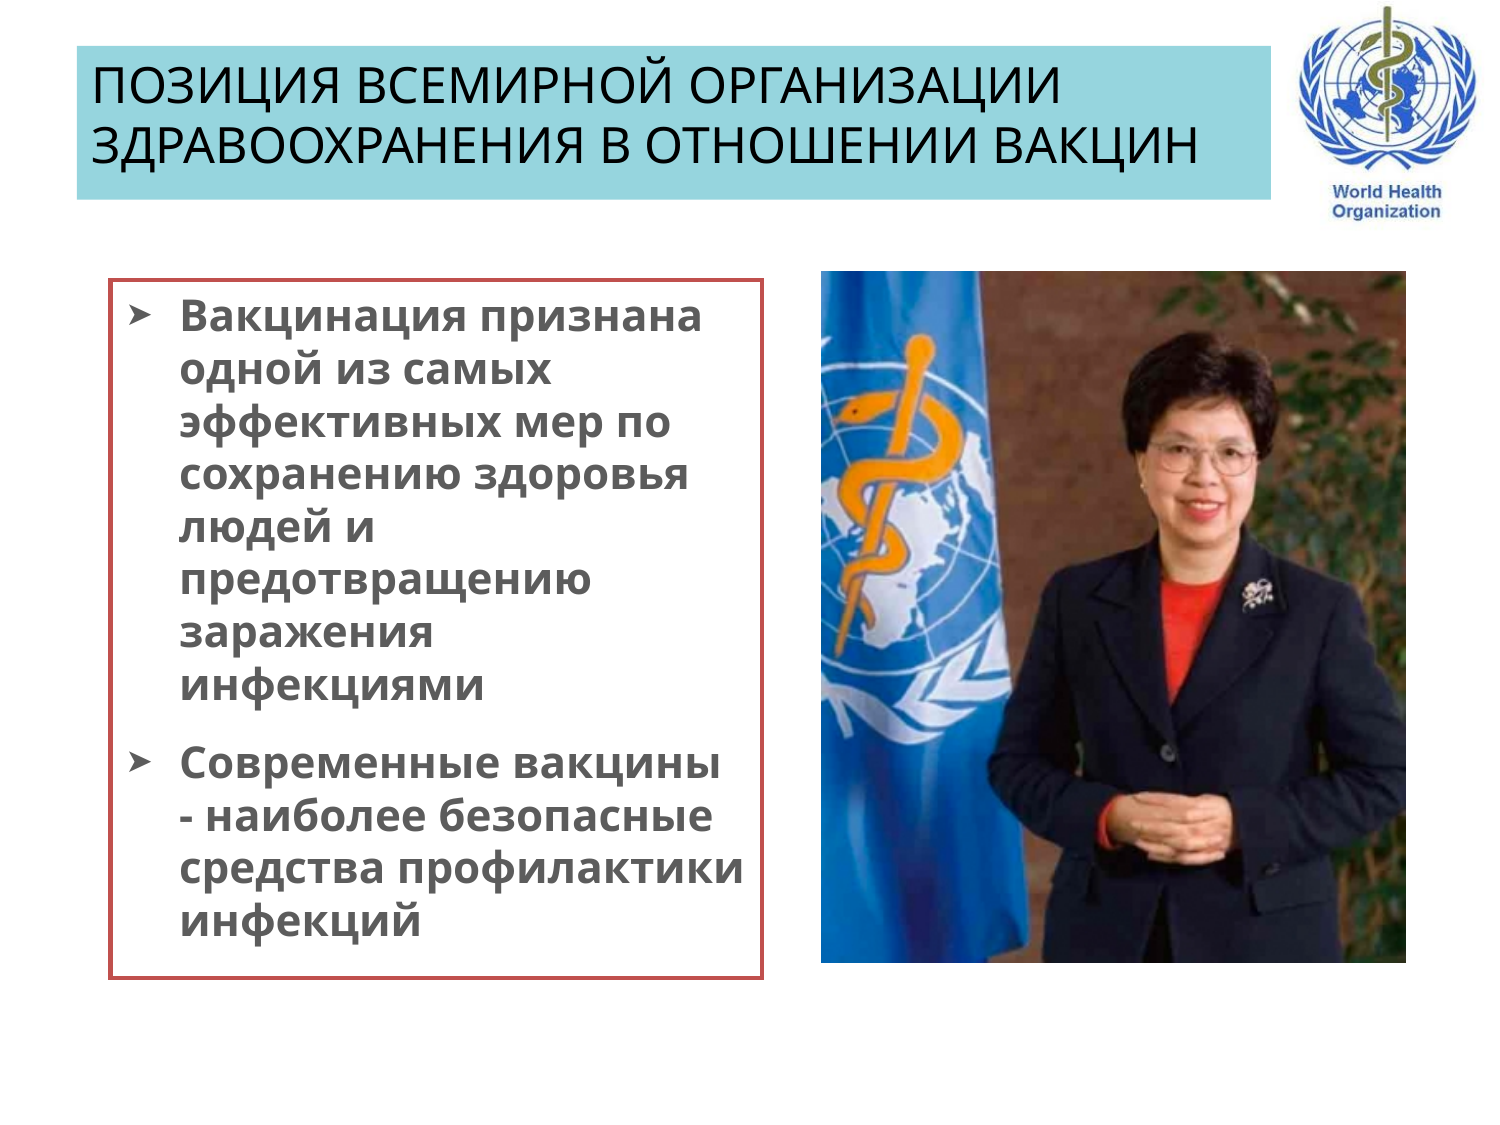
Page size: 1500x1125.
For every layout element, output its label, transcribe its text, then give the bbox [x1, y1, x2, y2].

picture [821, 271, 1407, 963]
picture [1270, 0, 1500, 231]
title ПОЗИЦИЯ ВСЕМИРНОЙ ОРГАНИЗАЦИИ ЗДРАВООХРАНЕНИЯ В ОТНОШЕНИИ ВАКЦИН [76, 45, 1265, 200]
list Вакцинация признана одной из самых эффективных мер по сохранению здоровья людей и предотвращению заражения инфекциями Современные вакцины - наиболее безопасные средства профилактики инфекций [108, 278, 764, 980]
